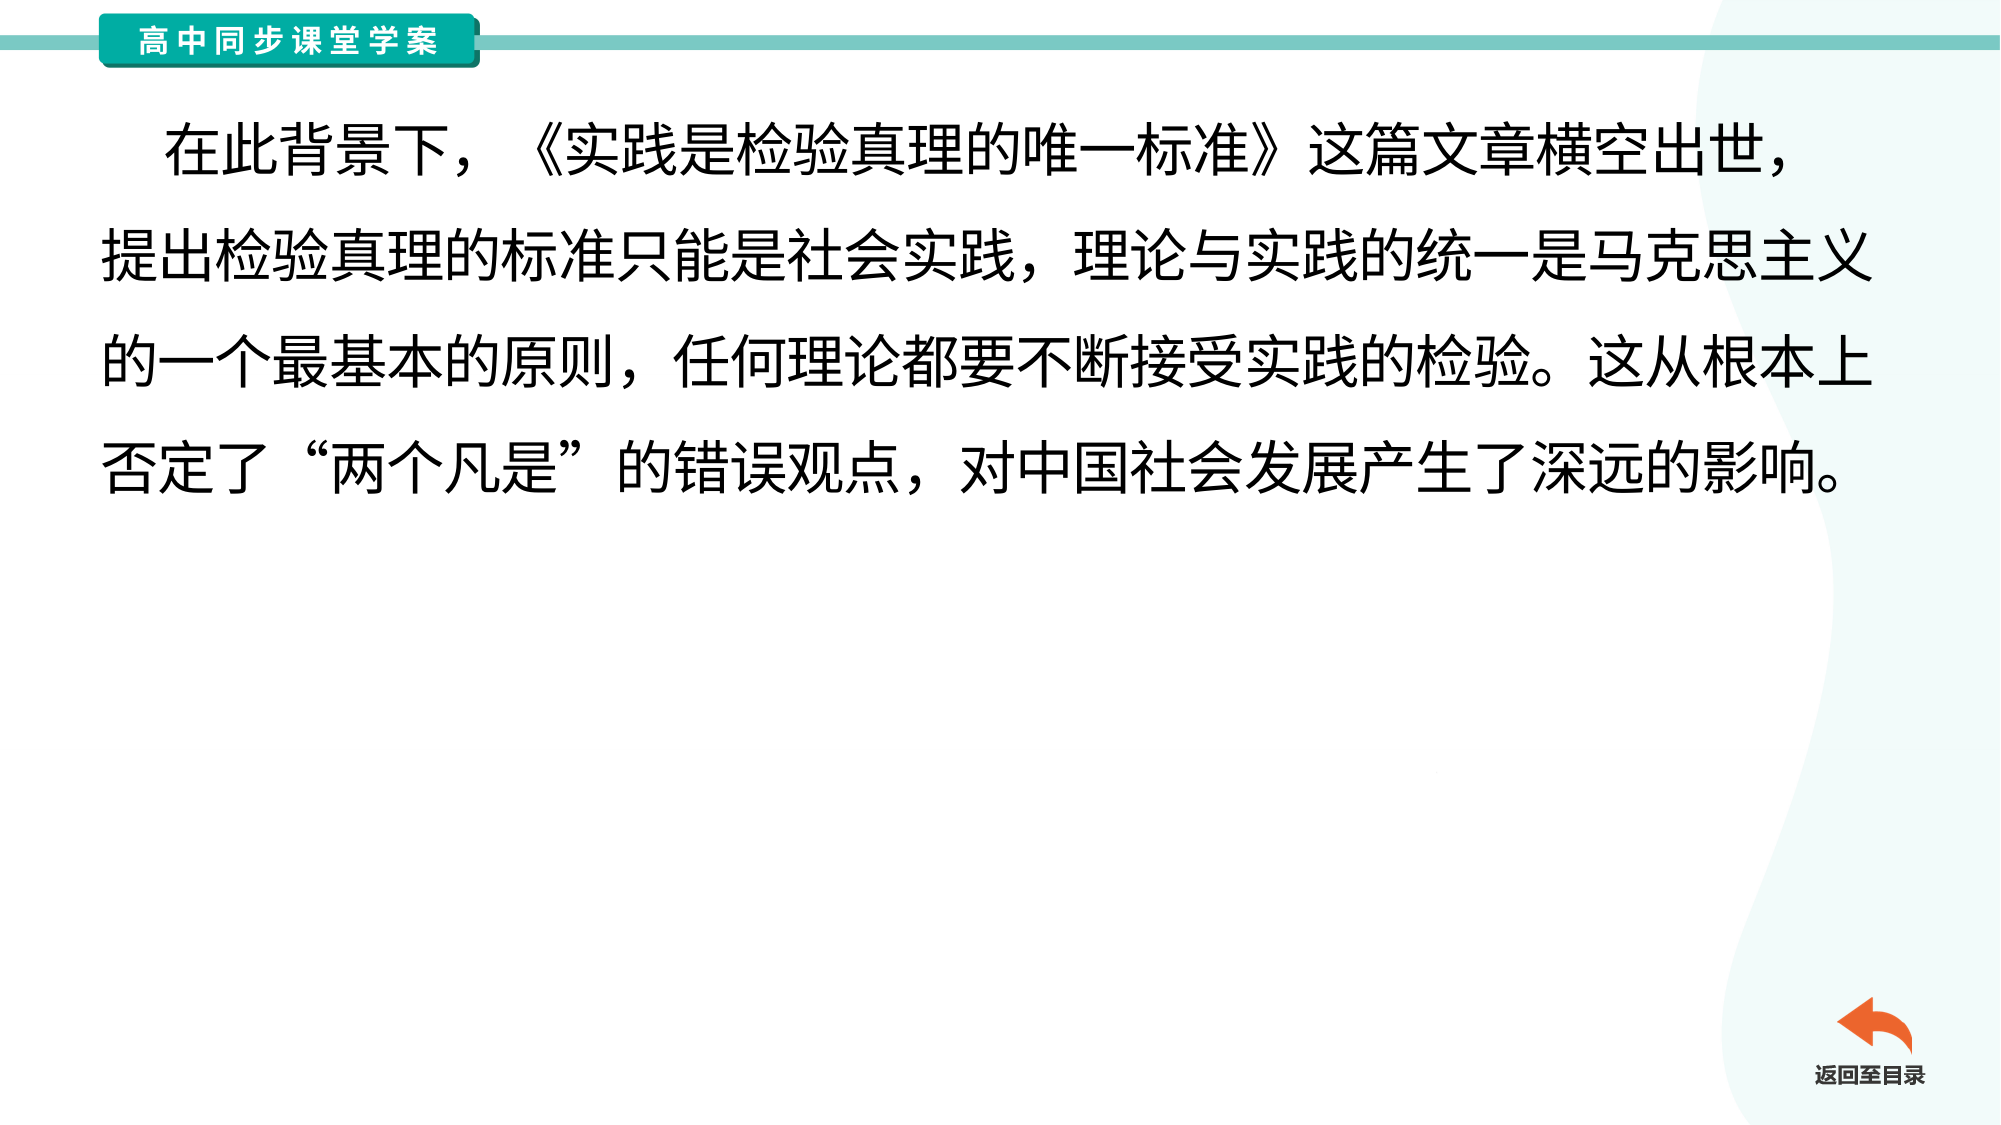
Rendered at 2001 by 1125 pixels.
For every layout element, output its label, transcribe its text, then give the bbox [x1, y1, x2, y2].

text_box 在此背景下，《实践是检验真理的唯一标准》这篇文章横空出世， 提出检验真理的标准只能是社会实践，理论与实践的统一是马克思主义 的一个最基本的原则，任何理论都要不断接受实践的检验。这从根本上 否定了“两个凡是”的错误观点，对中国社会发展产生了深远的影响。 [100, 76, 1899, 502]
picture [0, 0, 2000, 1125]
